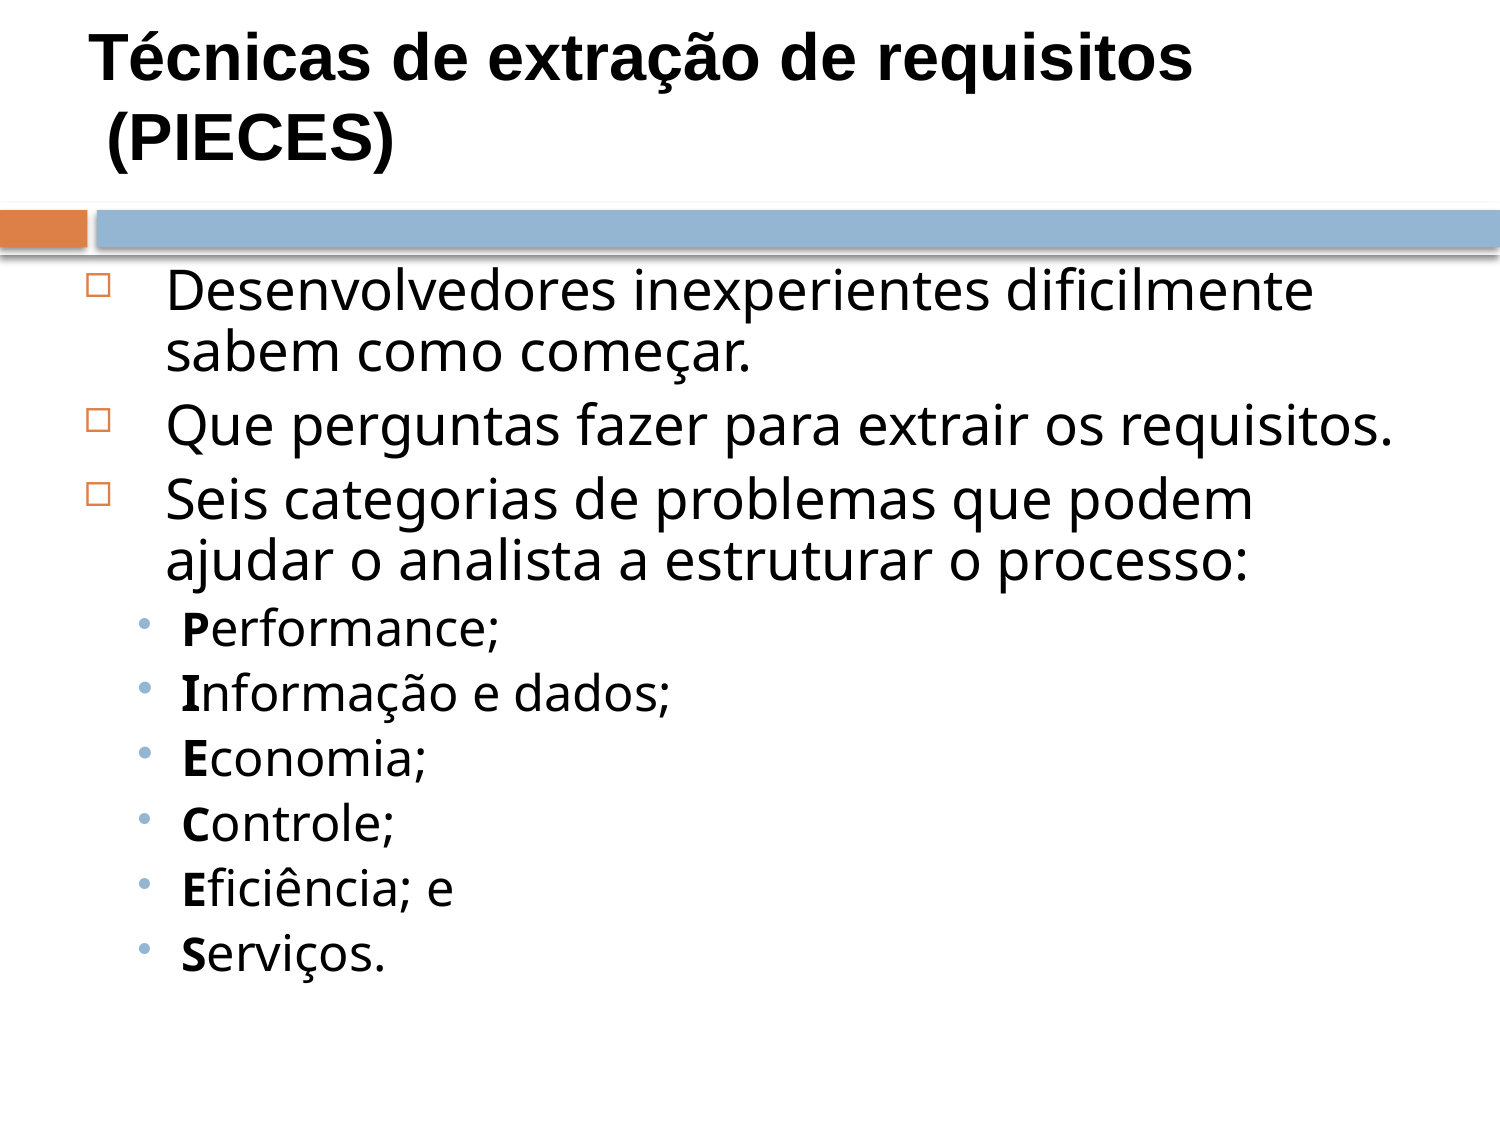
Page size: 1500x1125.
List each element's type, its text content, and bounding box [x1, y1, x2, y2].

text_box Técnicas de extração de requisitos (PIECES) [73, 54, 1349, 182]
list Desenvolvedores inexperientes dificilmente sabem como começar. Que perguntas fazer para extrair os requisitos. Seis categorias de problemas que podem ajudar o analista a estruturar o processo: Performance; Informação e dados; Economia; Controle; Eficiência; e Serviços. [69, 255, 1438, 1035]
